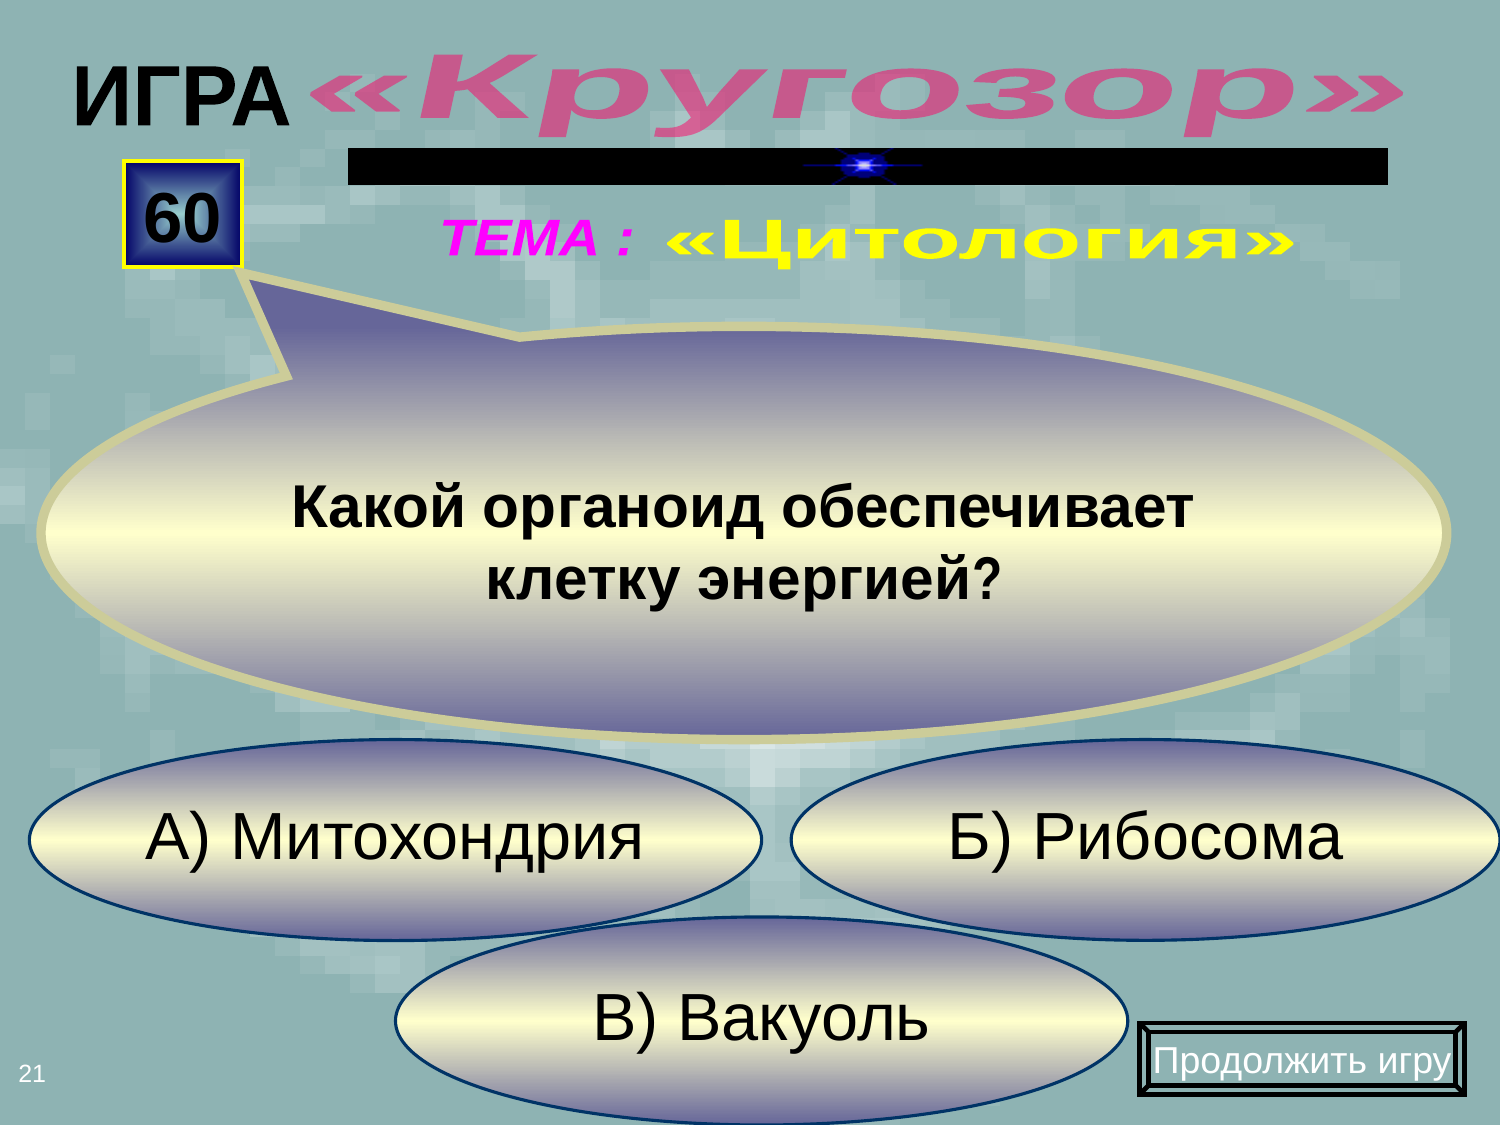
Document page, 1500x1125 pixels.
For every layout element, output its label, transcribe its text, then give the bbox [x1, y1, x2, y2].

text_box ИГРА [1142, 1024, 1462, 1031]
text_box В) Вакуоль [395, 916, 1128, 1125]
text_box А) Митохондрия [29, 739, 762, 941]
text_box В) К. А.Тимирязев [1140, 1024, 1148, 1094]
text_box Какой органоид обеспечивает клетку энергией? [40, 272, 1447, 740]
text_box Б) Рибосома [791, 739, 1500, 941]
text_box 21 [0, 1049, 65, 1109]
text_box 60 [123, 160, 243, 268]
text_box Продолжить игру [1139, 1023, 1465, 1095]
picture [348, 148, 1388, 185]
